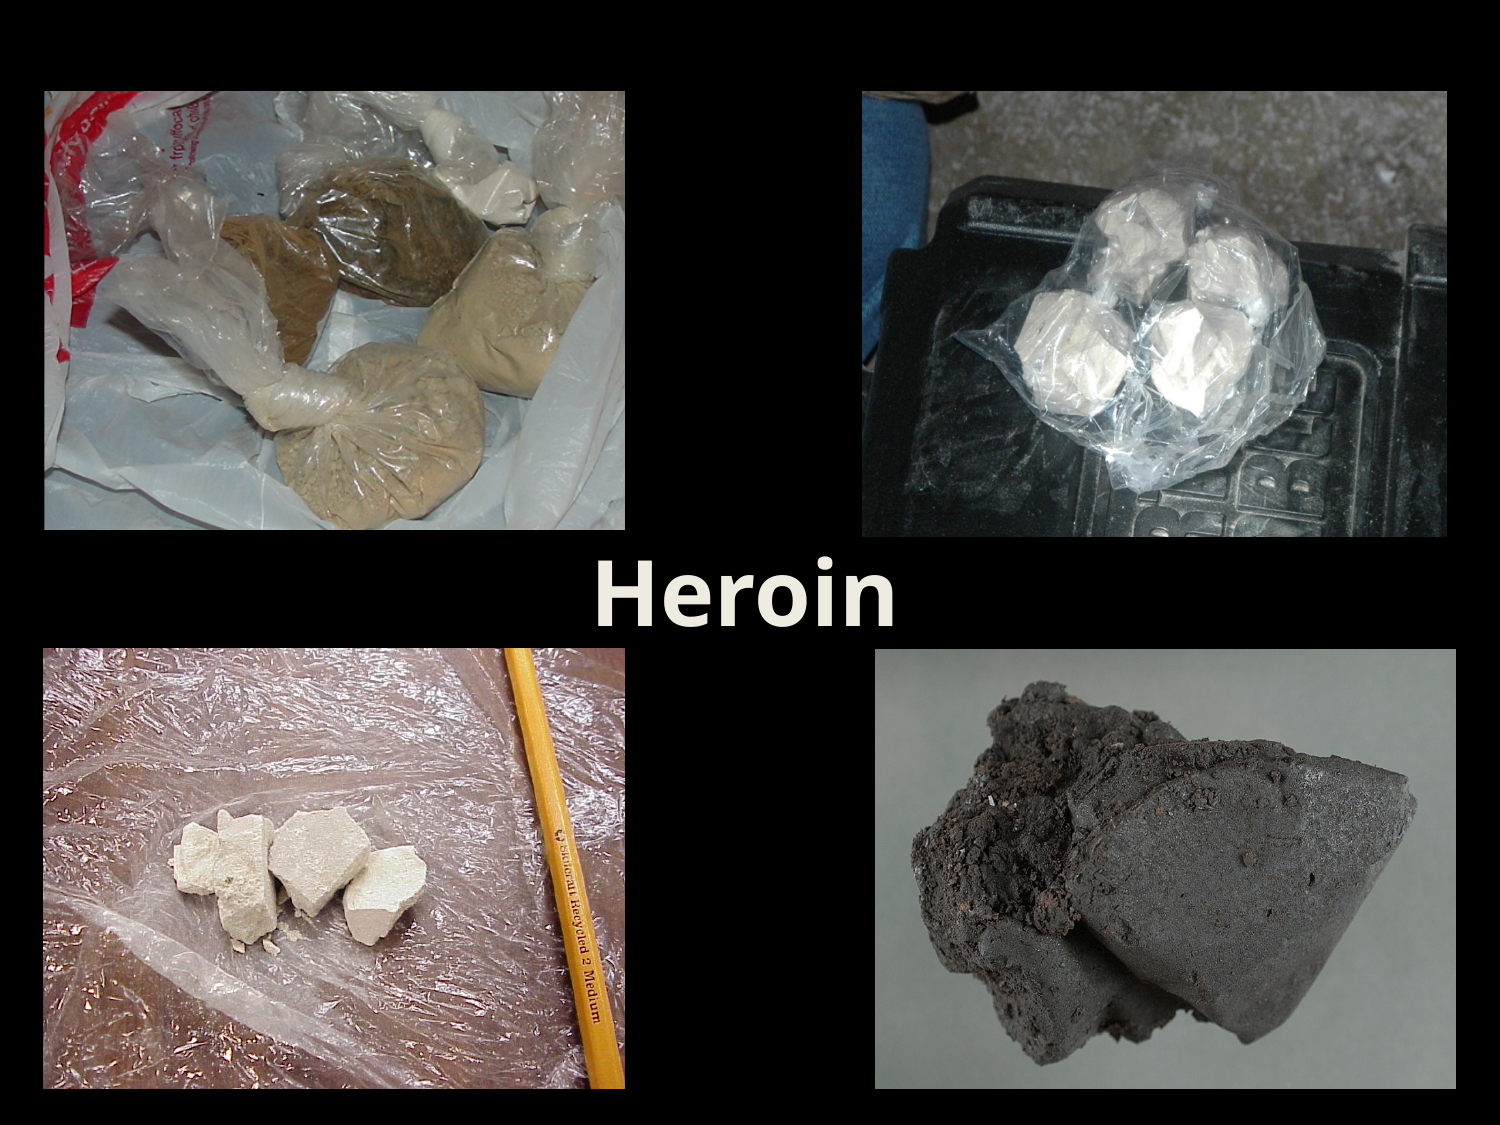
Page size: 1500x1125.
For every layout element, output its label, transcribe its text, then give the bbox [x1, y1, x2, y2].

picture [874, 649, 1456, 1089]
picture [862, 90, 1447, 538]
picture [43, 647, 626, 1090]
picture [43, 91, 626, 531]
text_box Heroin [575, 527, 915, 652]
